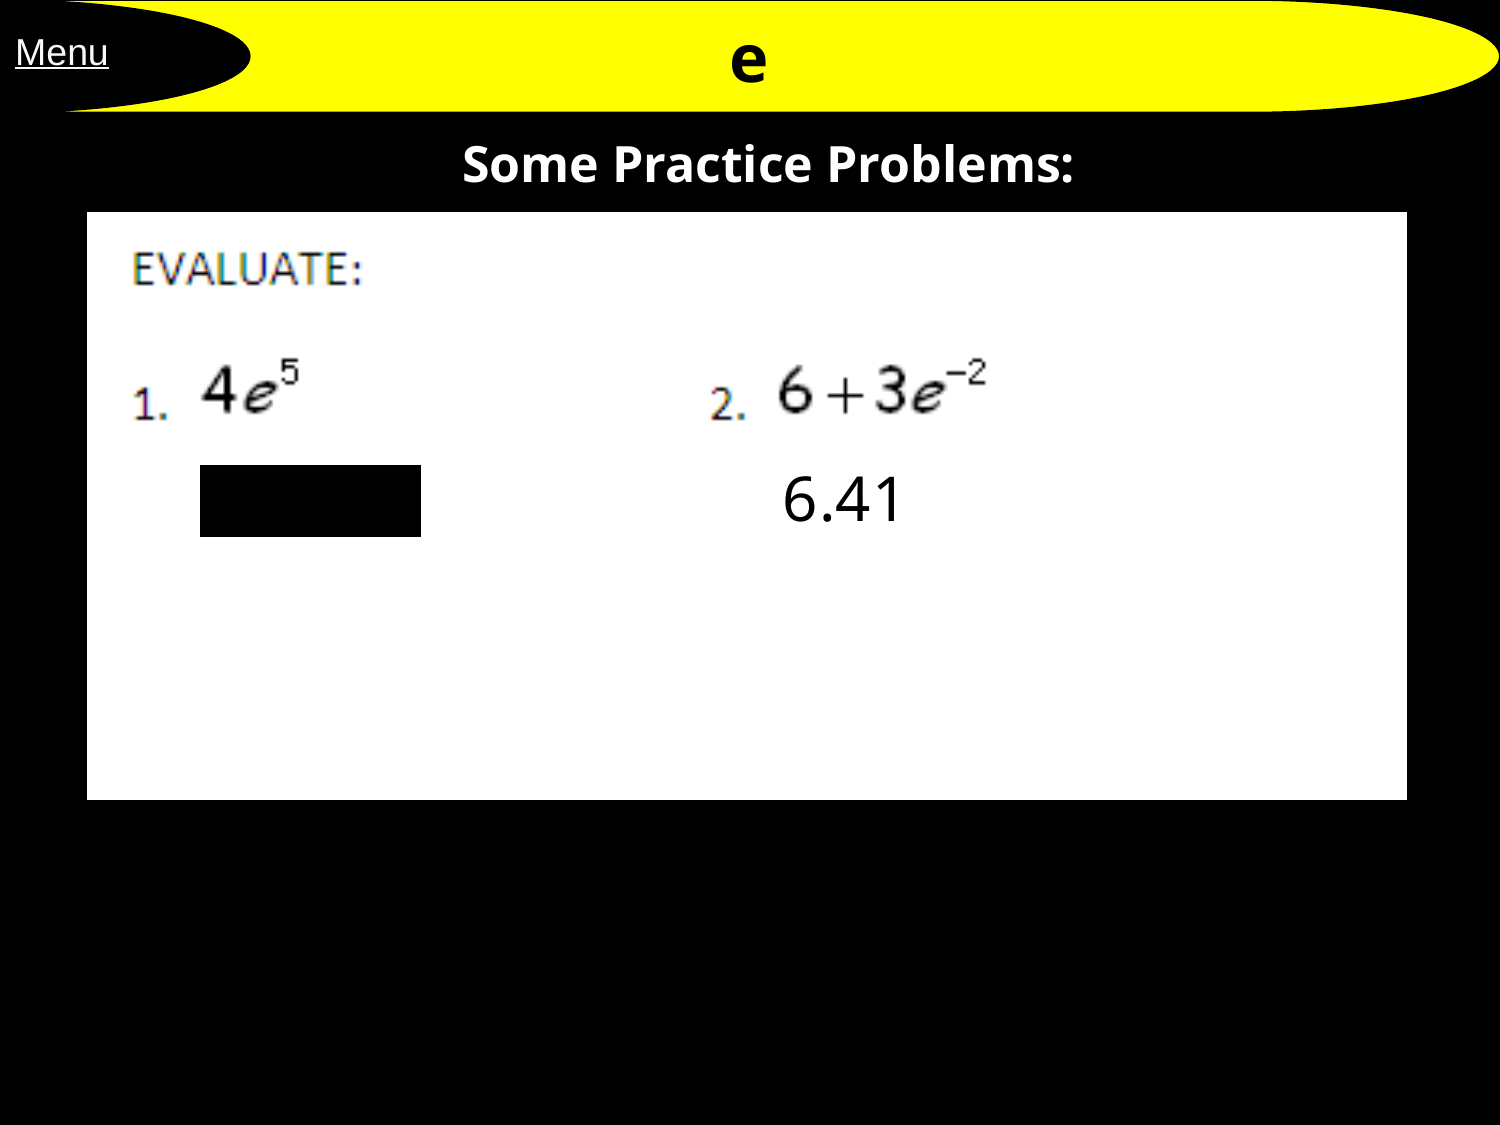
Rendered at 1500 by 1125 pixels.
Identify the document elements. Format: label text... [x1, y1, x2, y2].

text_box Menu [0, 20, 124, 80]
picture [87, 212, 1408, 801]
text_box Some Practice Problems: [99, 124, 1438, 200]
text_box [774, 459, 910, 538]
text_box e [0, 0, 1500, 113]
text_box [199, 465, 422, 538]
